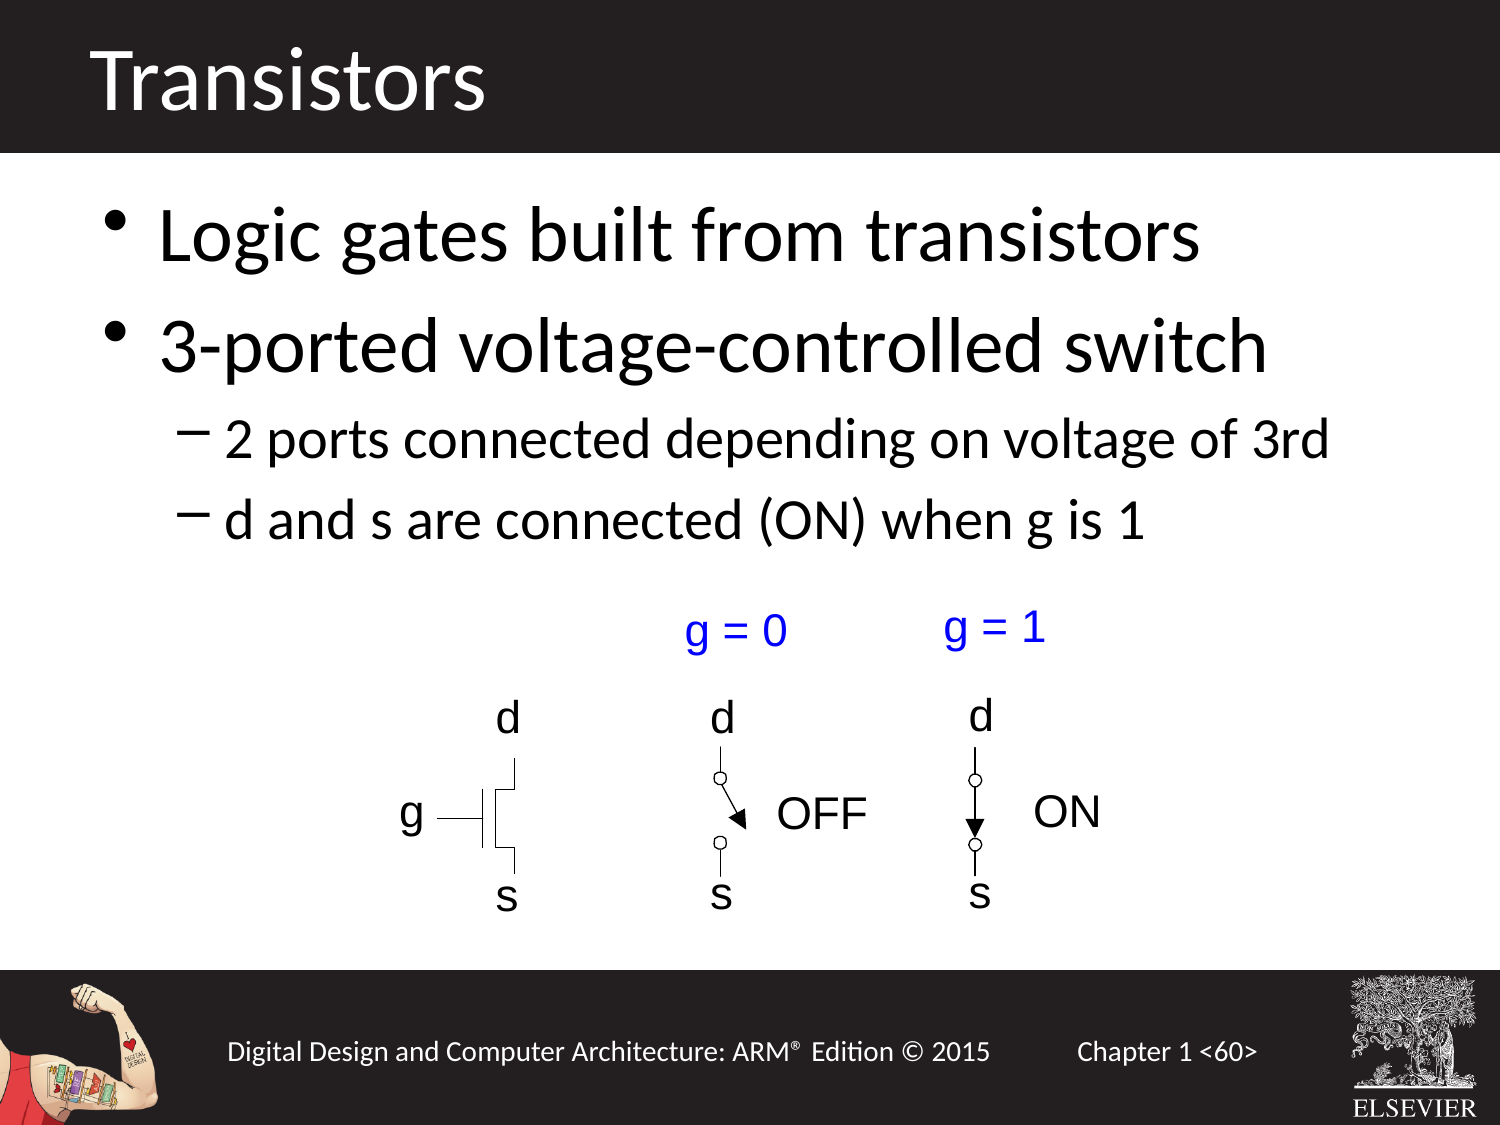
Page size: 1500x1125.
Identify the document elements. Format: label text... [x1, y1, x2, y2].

picture [0, 979, 163, 1125]
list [387, 587, 1113, 935]
text_box Logic gates built from transistors 3-ported voltage-controlled switch 2 ports connected depending on voltage of 3rd d and s are connected (ON) when g is 1 [87, 174, 1425, 988]
picture [1350, 974, 1477, 1117]
text_box Transistors [75, 11, 1375, 136]
